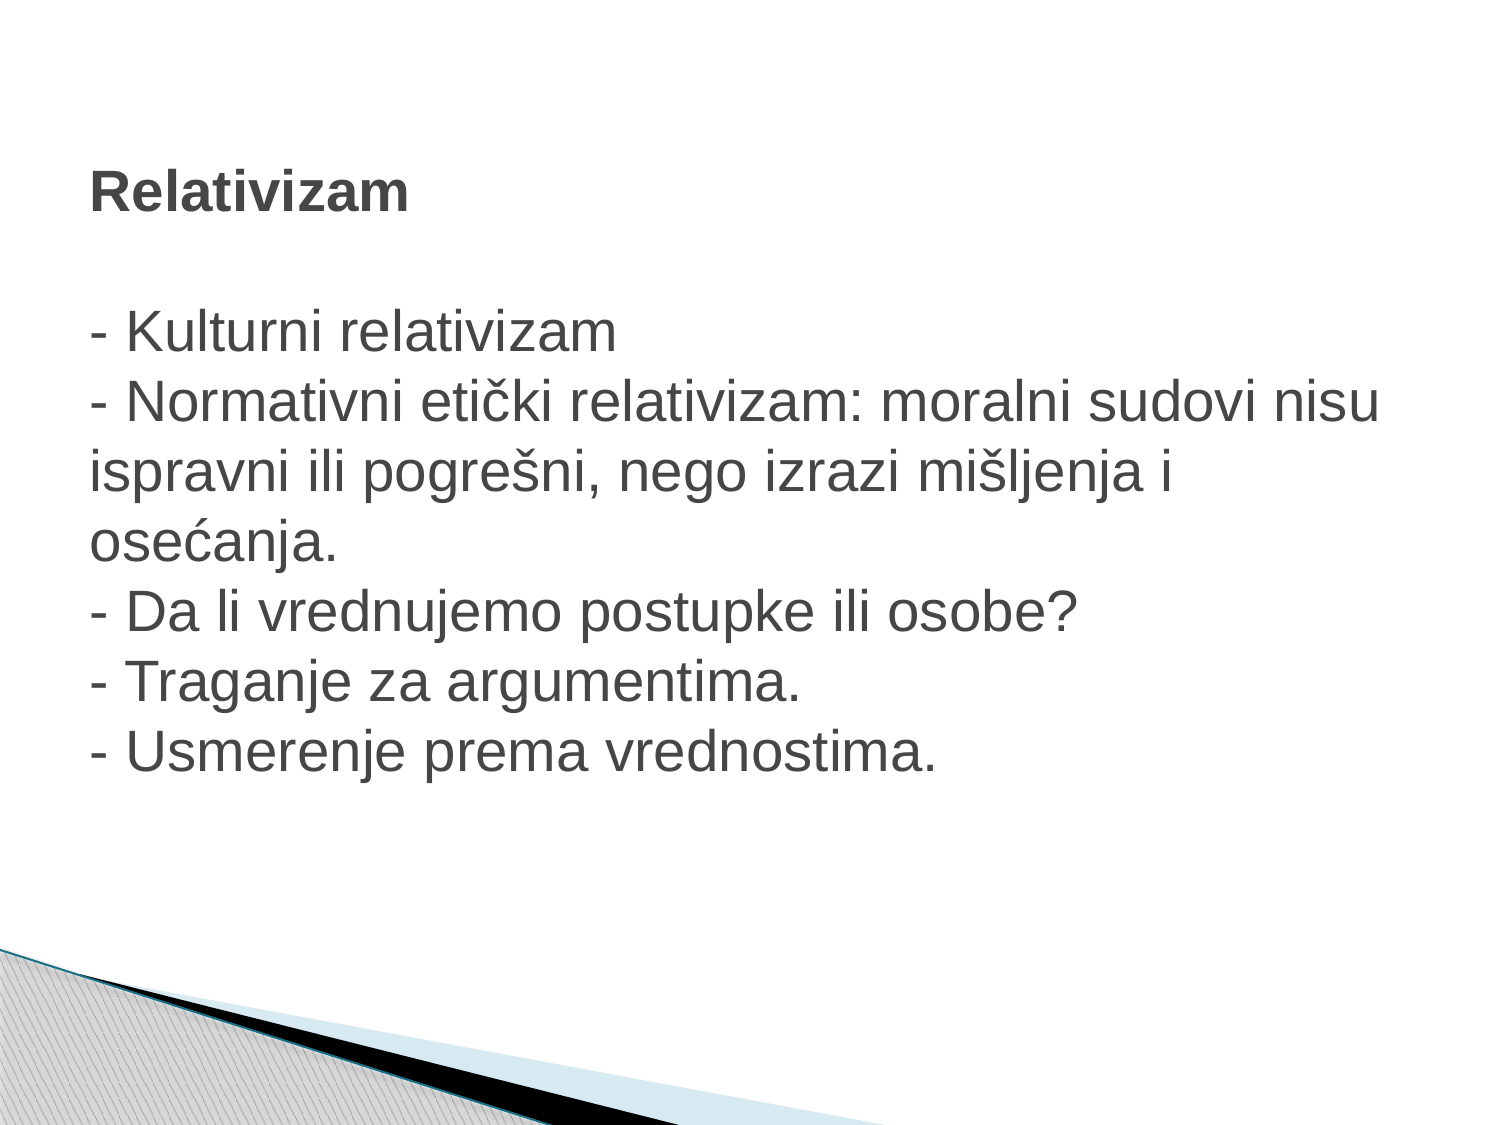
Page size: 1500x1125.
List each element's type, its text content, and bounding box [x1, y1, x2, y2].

title Relativizam - Kulturni relativizam - Normativni etički relativizam: moralni sudovi nisu ispravni ili pogrešni, nego izrazi mišljenja i osećanja. - Da li vrednujemo postupke ili osobe? - Traganje za argumentima. - Usmerenje prema vrednostima. [75, 45, 1425, 961]
